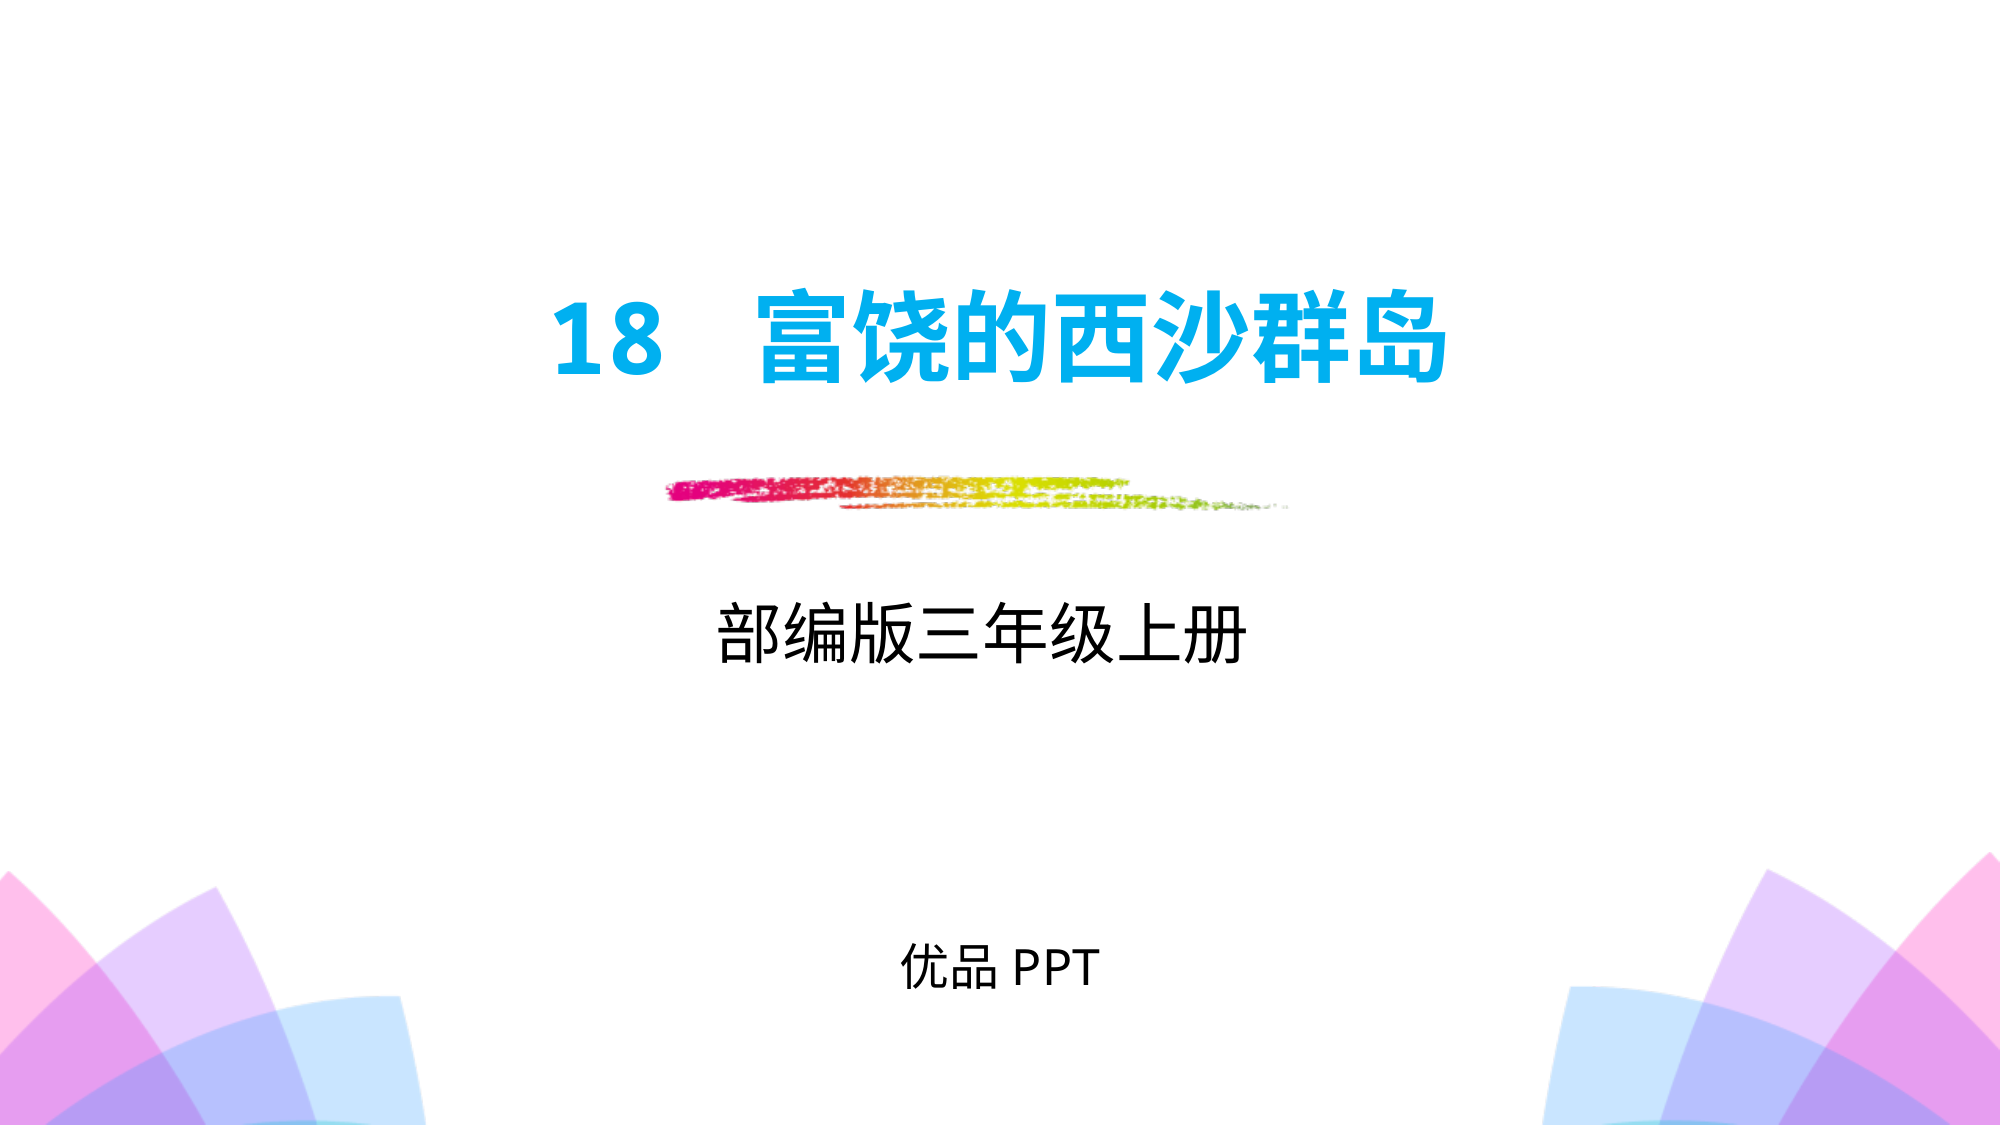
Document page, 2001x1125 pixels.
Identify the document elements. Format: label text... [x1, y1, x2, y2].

picture [0, 871, 632, 1125]
text_box 部编版三年级上册 [664, 559, 1301, 680]
text_box 优品PPT [828, 922, 1172, 1003]
picture [1321, 852, 2000, 1125]
text_box 18 富饶的西沙群岛 [249, 267, 1750, 402]
picture [638, 448, 1328, 552]
